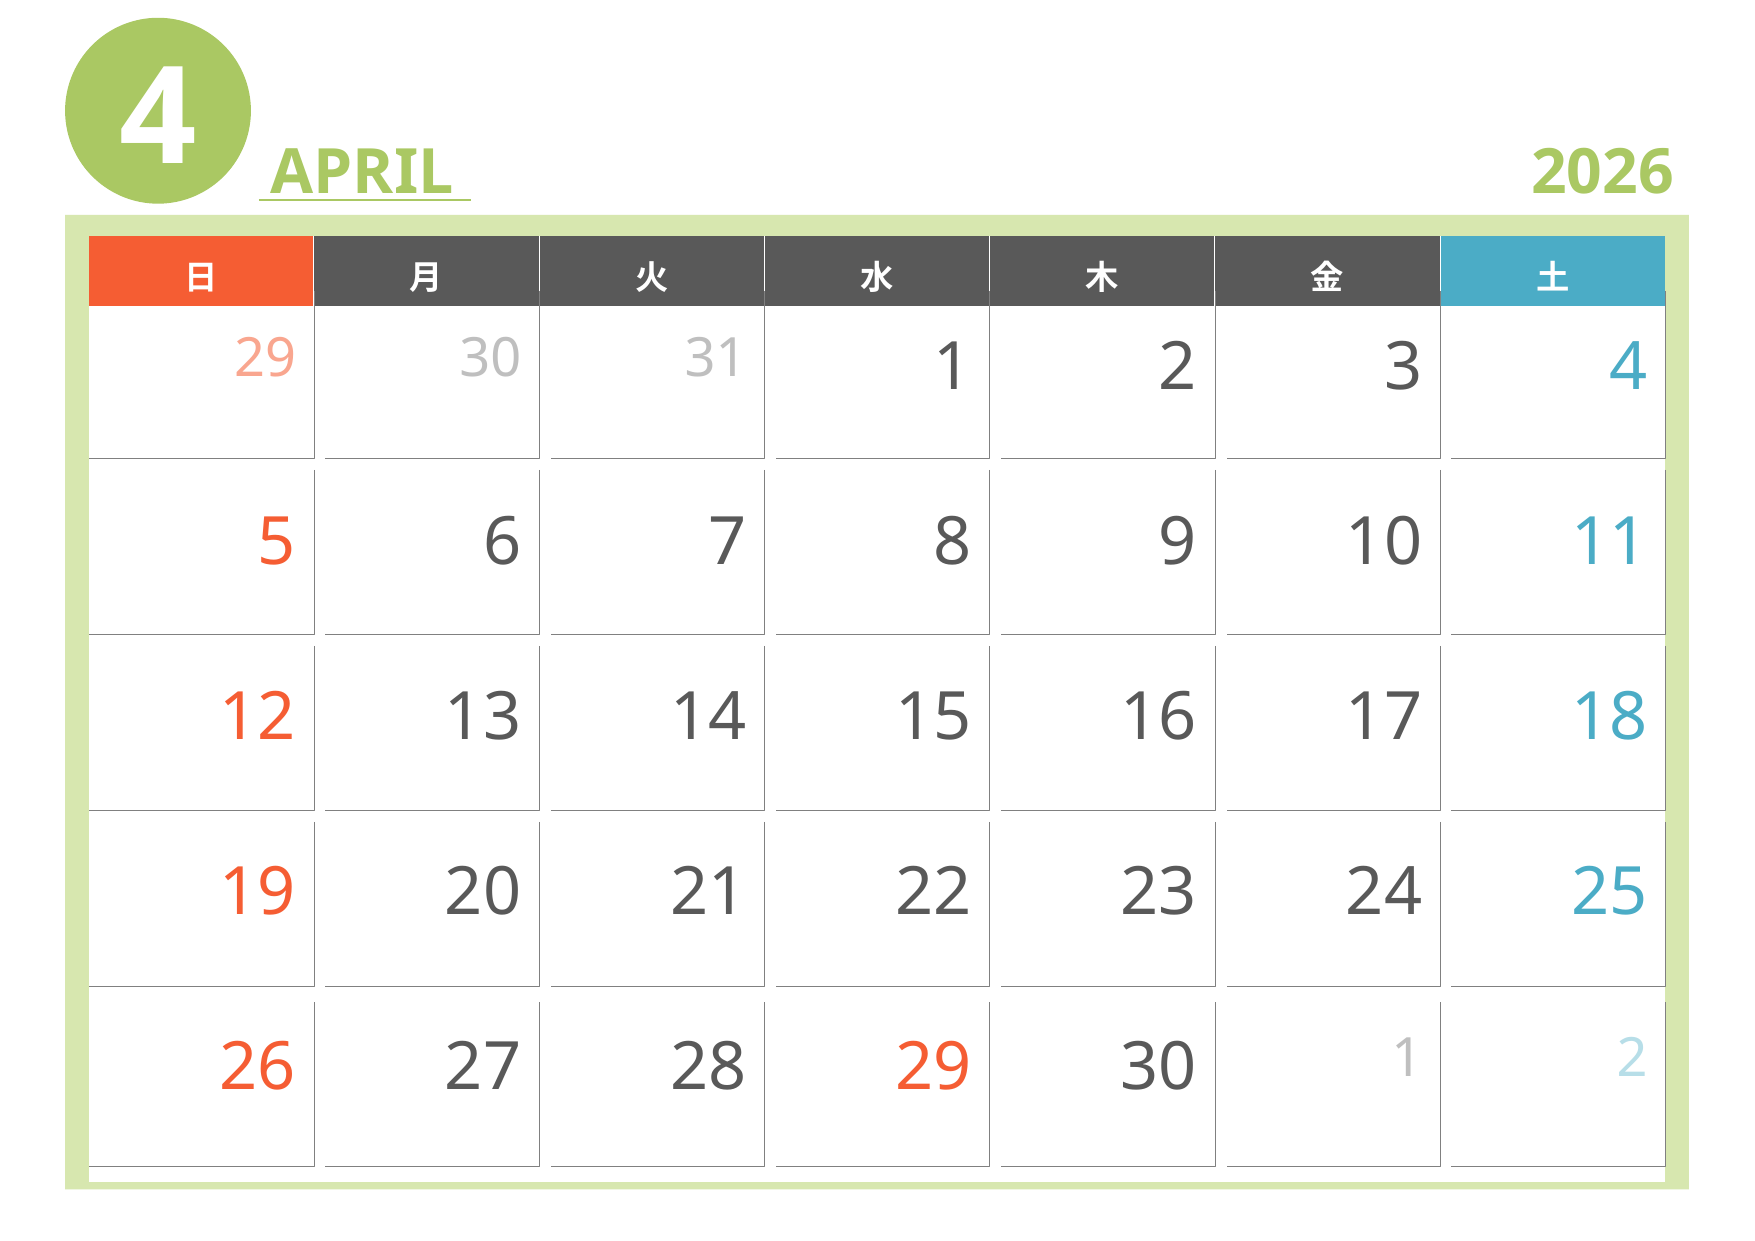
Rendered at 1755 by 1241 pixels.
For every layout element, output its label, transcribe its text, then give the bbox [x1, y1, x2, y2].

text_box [88, 290, 1666, 1167]
text_box 2026 [1442, 124, 1689, 215]
table_header 土 [1441, 236, 1665, 288]
text_box [128, 16, 188, 21]
table_header 火 [540, 236, 764, 286]
table_header 木 [990, 236, 1214, 286]
text_box 4 [104, 21, 212, 199]
table_header 月 [314, 236, 539, 286]
table_header 日 [89, 236, 313, 288]
text_box [124, 199, 192, 206]
text_box [63, 33, 104, 189]
text_box [212, 33, 253, 189]
text_box [63, 213, 1691, 1191]
table_header 金 [1215, 236, 1440, 286]
table_header 水 [765, 236, 989, 286]
text_box APRIL [255, 124, 559, 215]
